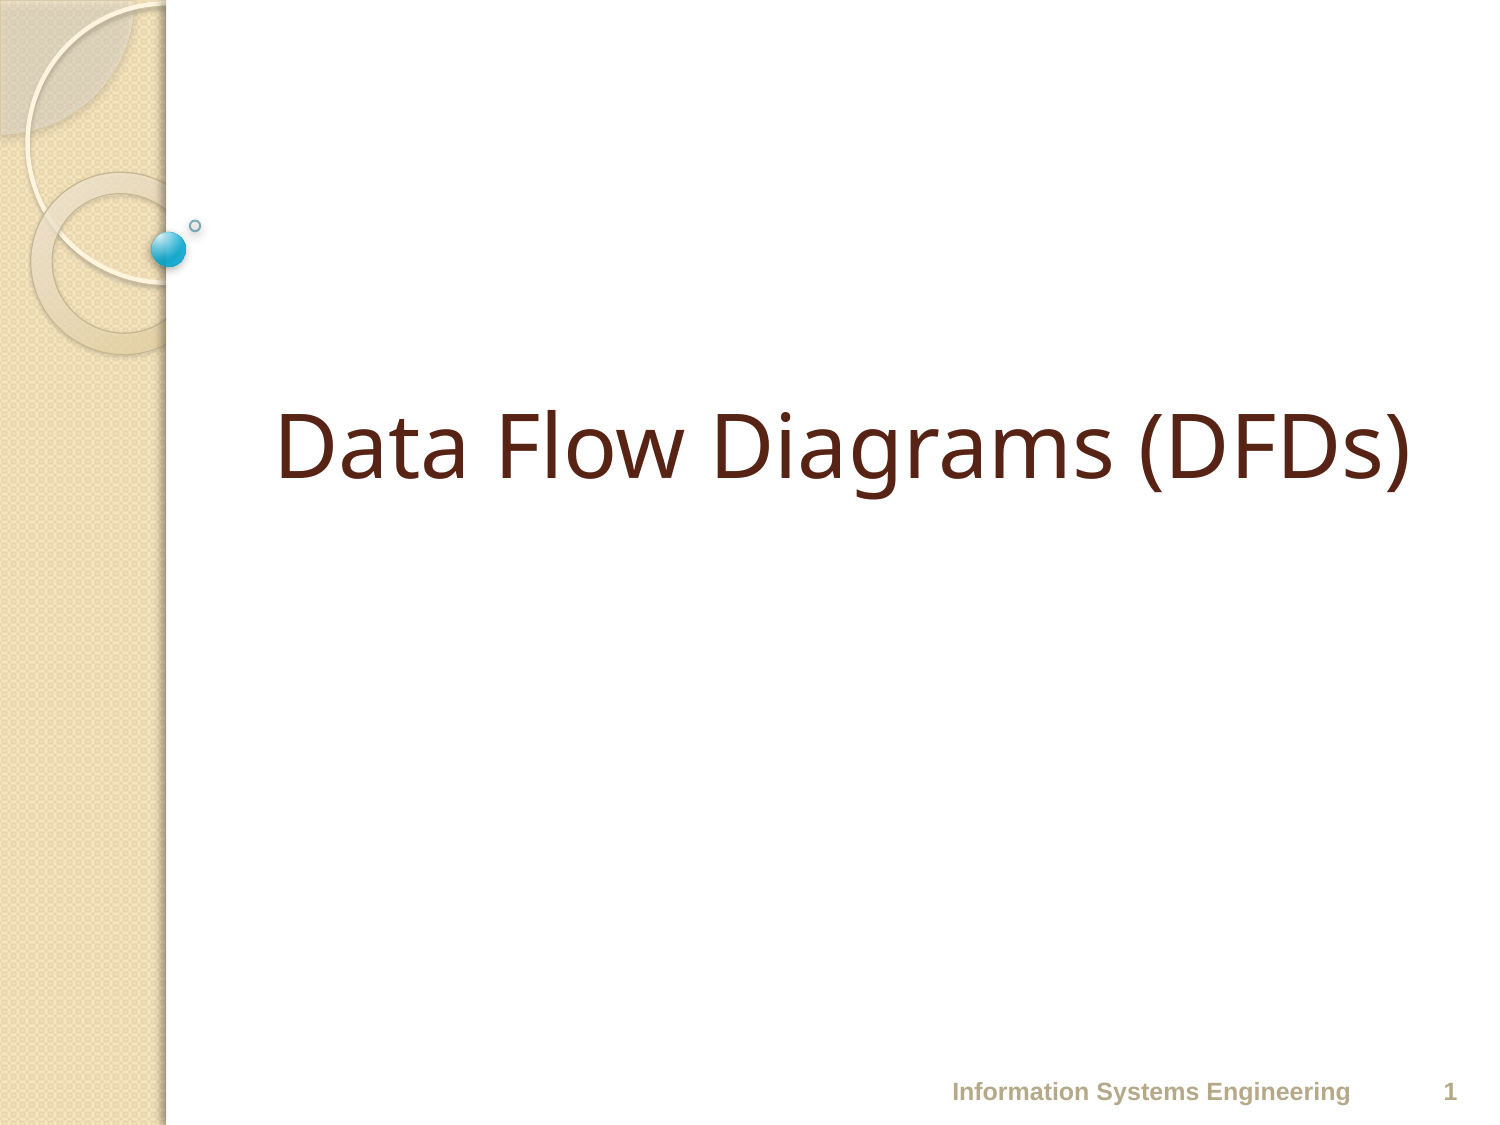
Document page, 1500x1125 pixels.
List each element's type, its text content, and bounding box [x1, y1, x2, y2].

slide_number 1 [1413, 1034, 1488, 1113]
footer Information Systems Engineering [937, 1034, 1413, 1113]
title Data Flow Diagrams (DFDs) [234, 262, 1450, 504]
